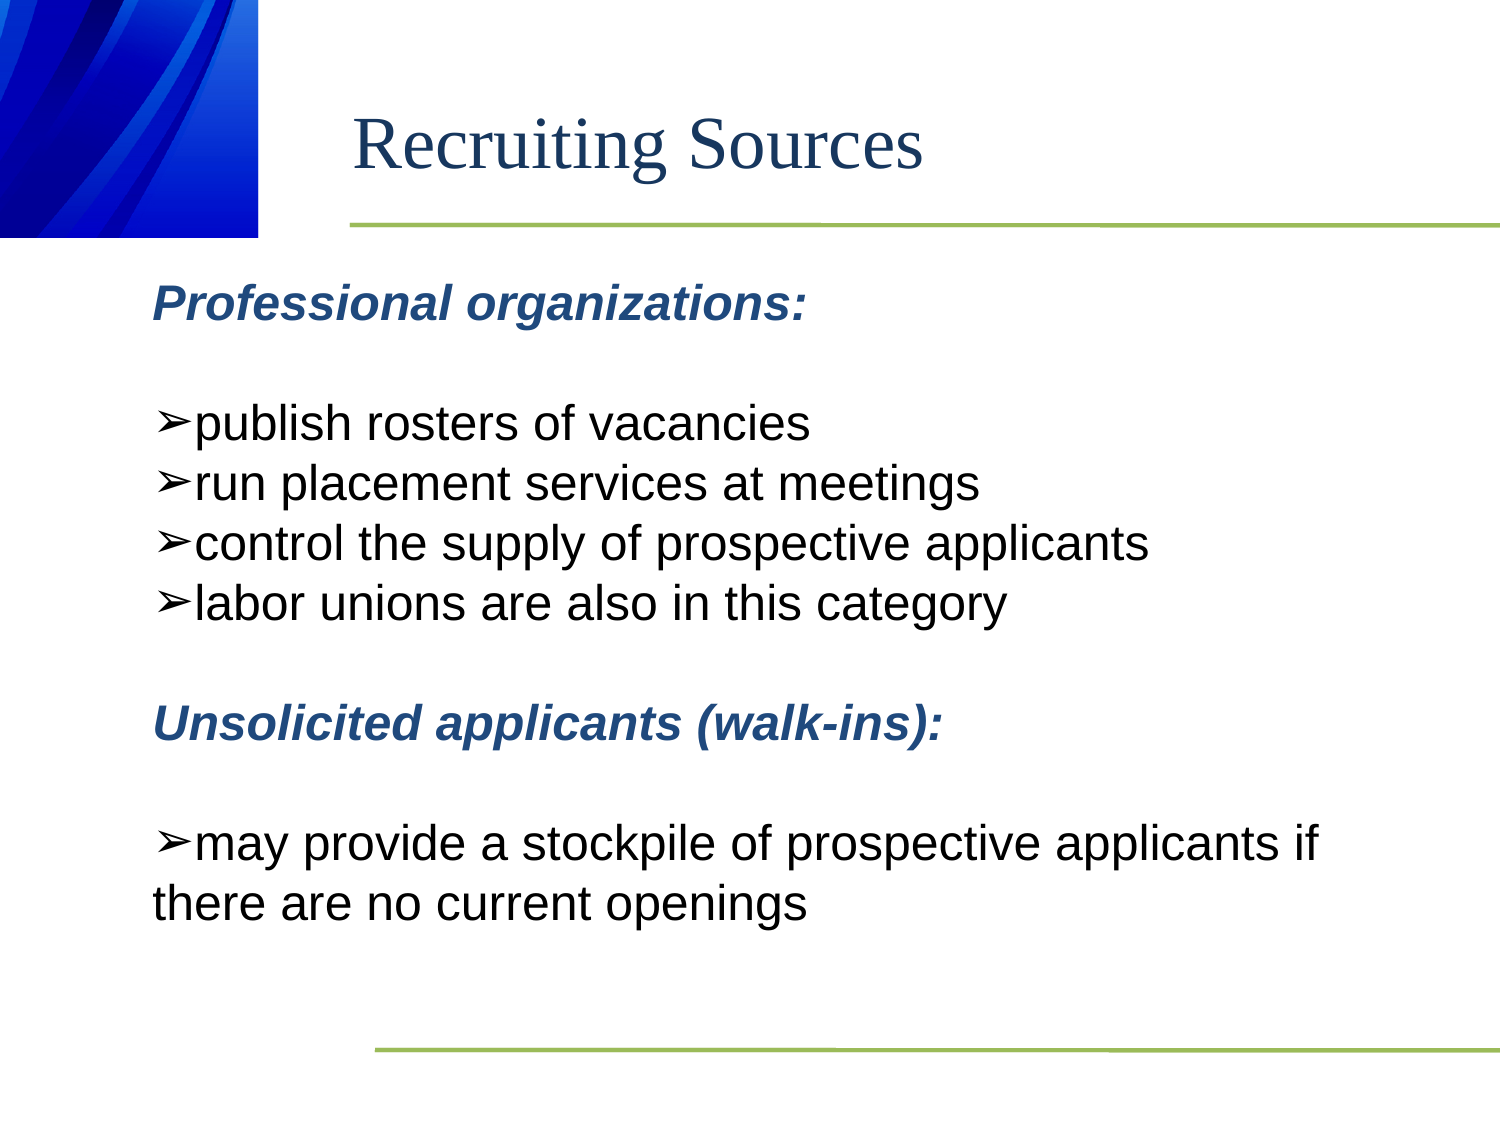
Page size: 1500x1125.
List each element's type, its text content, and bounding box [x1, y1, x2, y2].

text_box Professional organizations: publish rosters of vacancies run placement services at meetings control the supply of prospective applicants labor unions are also in this category Unsolicited applicants (walk-ins): may provide a stockpile of prospective applicants if there are no current openings [137, 262, 1375, 937]
picture [0, 0, 259, 238]
title Recruiting Sources [337, 45, 1425, 233]
